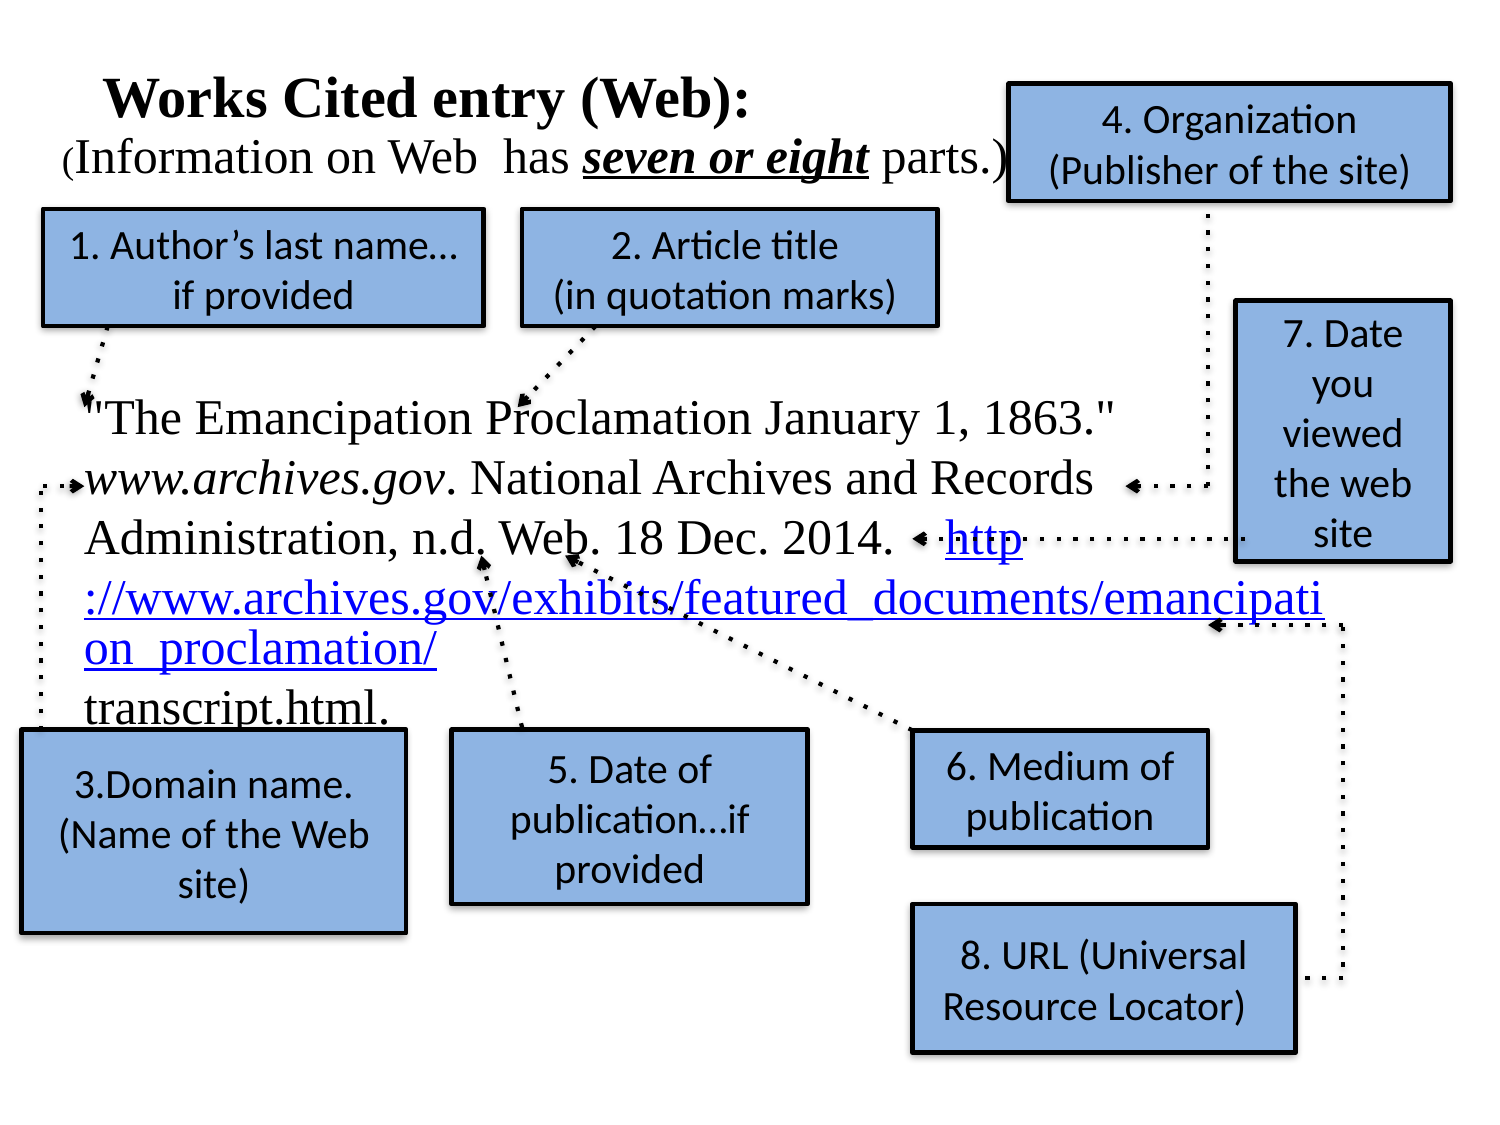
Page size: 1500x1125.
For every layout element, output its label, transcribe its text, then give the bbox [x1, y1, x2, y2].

text_box 6. Medium of publication [912, 730, 1209, 848]
text_box Works Cited entry (Web): [87, 51, 767, 115]
text_box 2. Article title (in quotation marks) [521, 208, 938, 327]
text_box 8. URL (Universal Resource Locator) [912, 903, 1296, 1053]
text_box 4. Organization (Publisher of the site) [1008, 83, 1451, 202]
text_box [517, 325, 596, 408]
text_box 1. Author’s last name…if provided [42, 208, 484, 327]
text_box (Information on Web has seven or eight parts.) [47, 115, 1003, 191]
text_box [564, 555, 913, 731]
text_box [84, 325, 108, 408]
text_box 5. Date of publication…if provided [451, 729, 808, 905]
text_box "The Emancipation Proclamation January 1, 1863." www.archives.gov. National Archives and Records Administration, n.d. Web. 18 Dec. 2014. http://www.archives.gov/exhibits/featured_documents/emancipation_proclamation/transcript.html. [69, 377, 1344, 693]
text_box 3.Domain name. (Name of the Web site) [21, 729, 407, 934]
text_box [481, 555, 523, 728]
text_box 7. Date you viewed the web site [1235, 300, 1451, 562]
